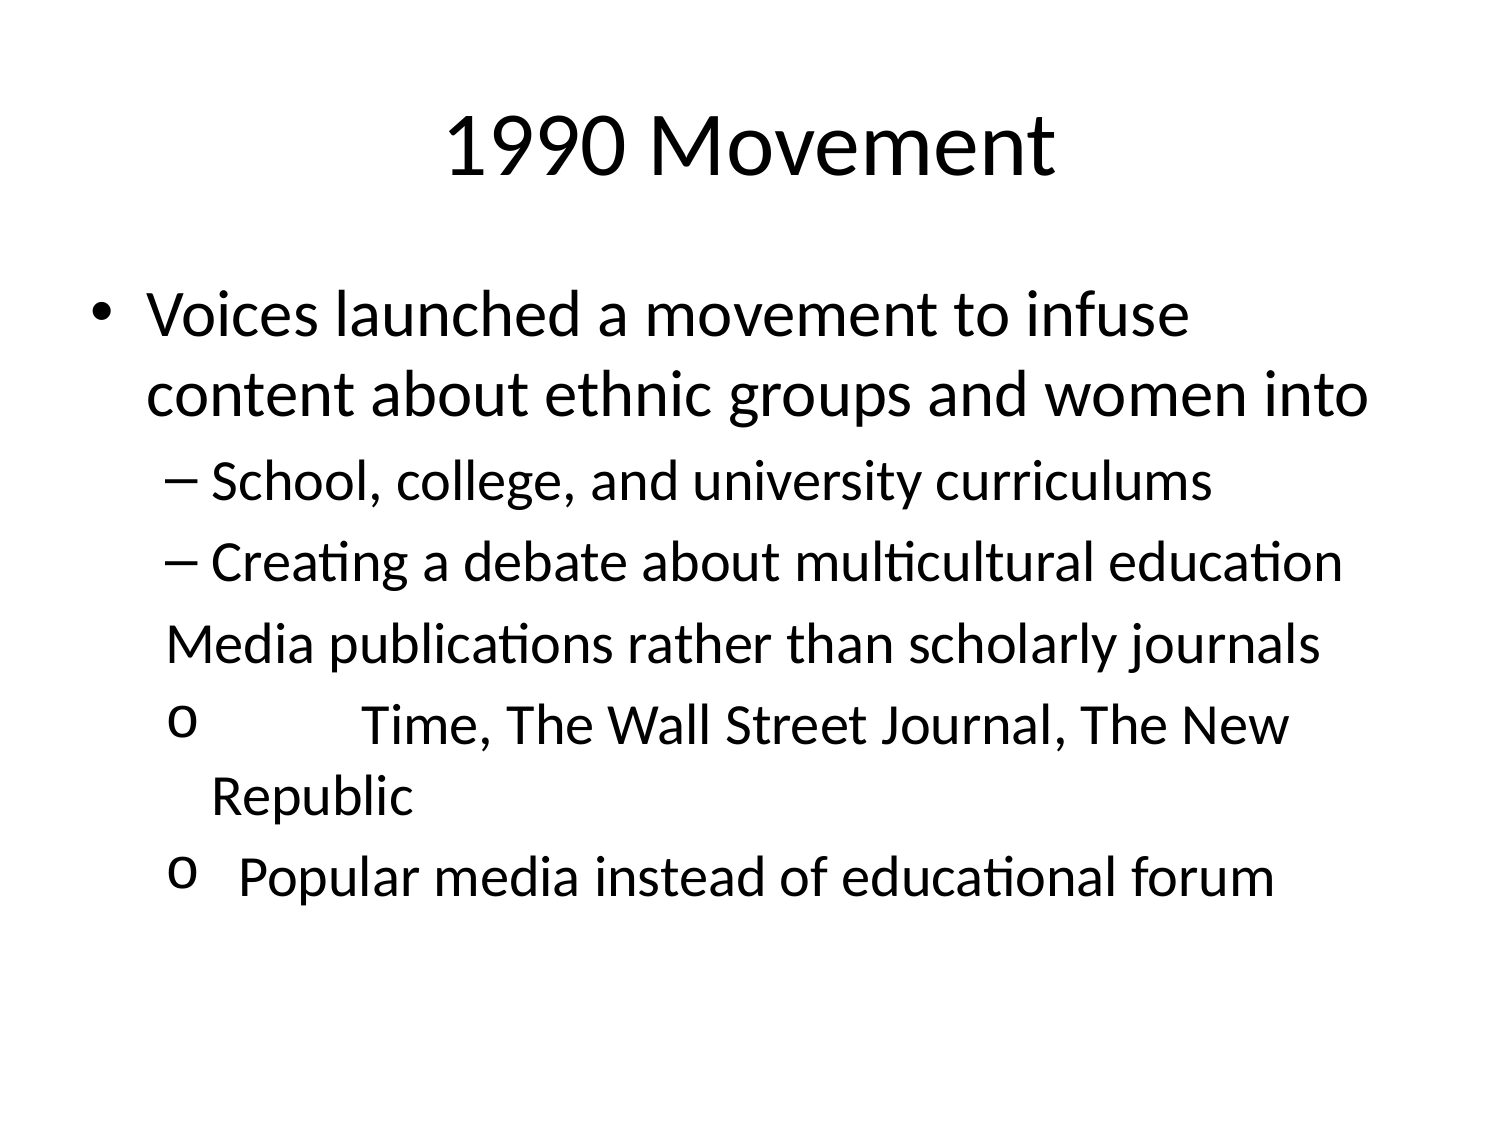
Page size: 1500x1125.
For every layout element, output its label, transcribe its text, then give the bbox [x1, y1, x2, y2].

title 1990 Movement [75, 45, 1425, 233]
list Voices launched a movement to infuse content about ethnic groups and women into School, college, and university curriculums Creating a debate about multicultural education Media publications rather than scholarly journals Time, The Wall Street Journal, The New Republic Popular media instead of educational forum [75, 262, 1425, 1005]
